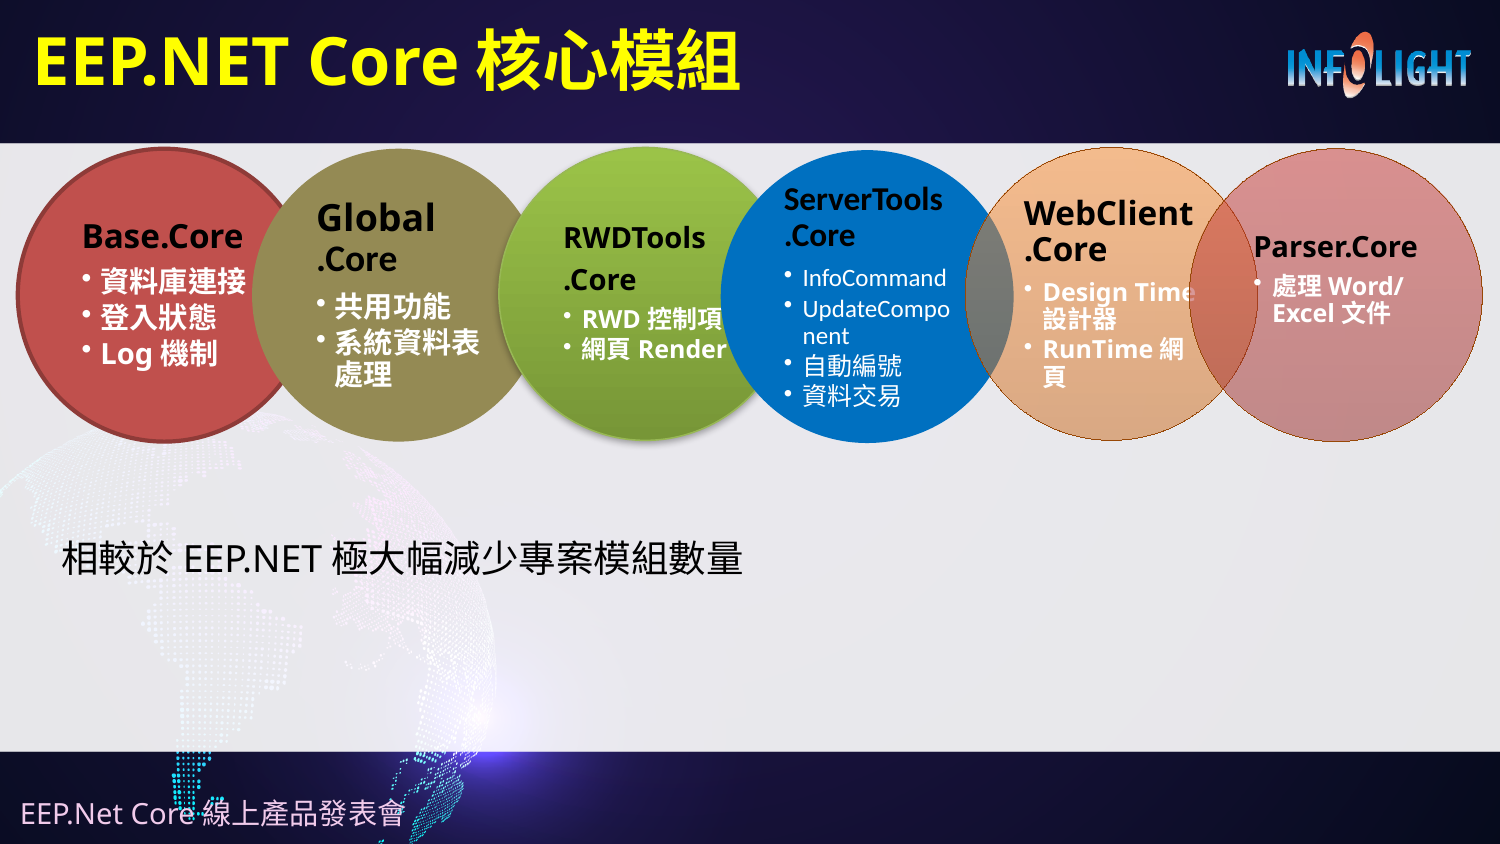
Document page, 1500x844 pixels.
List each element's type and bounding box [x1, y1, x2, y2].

text_box [17, 0, 1483, 630]
picture [0, 0, 1500, 844]
